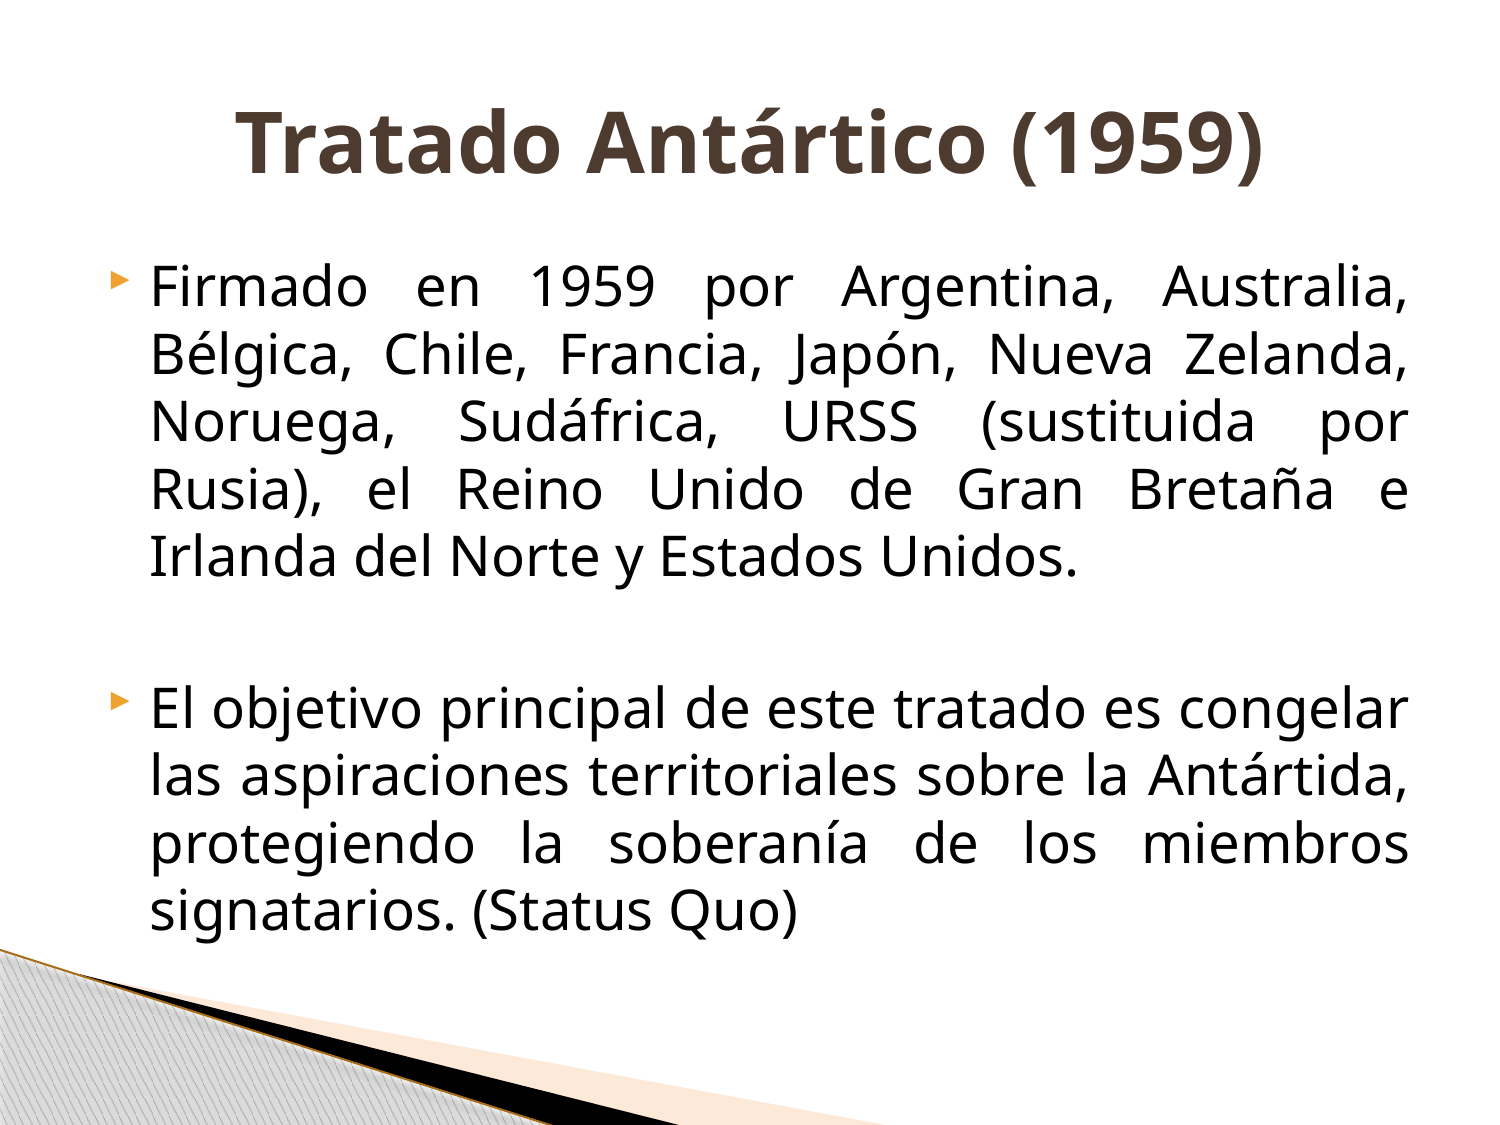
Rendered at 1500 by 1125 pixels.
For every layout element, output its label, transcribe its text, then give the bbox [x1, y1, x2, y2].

list Firmado en 1959 por Argentina, Australia, Bélgica, Chile, Francia, Japón, Nueva Zelanda, Noruega, Sudáfrica, URSS (sustituida por Rusia), el Reino Unido de Gran Bretaña e Irlanda del Norte y Estados Unidos. El objetivo principal de este tratado es congelar las aspiraciones territoriales sobre la Antártida, protegiendo la soberanía de los miembros signatarios. (Status Quo) [75, 243, 1425, 986]
title Tratado Antártico (1959) [75, 45, 1425, 233]
